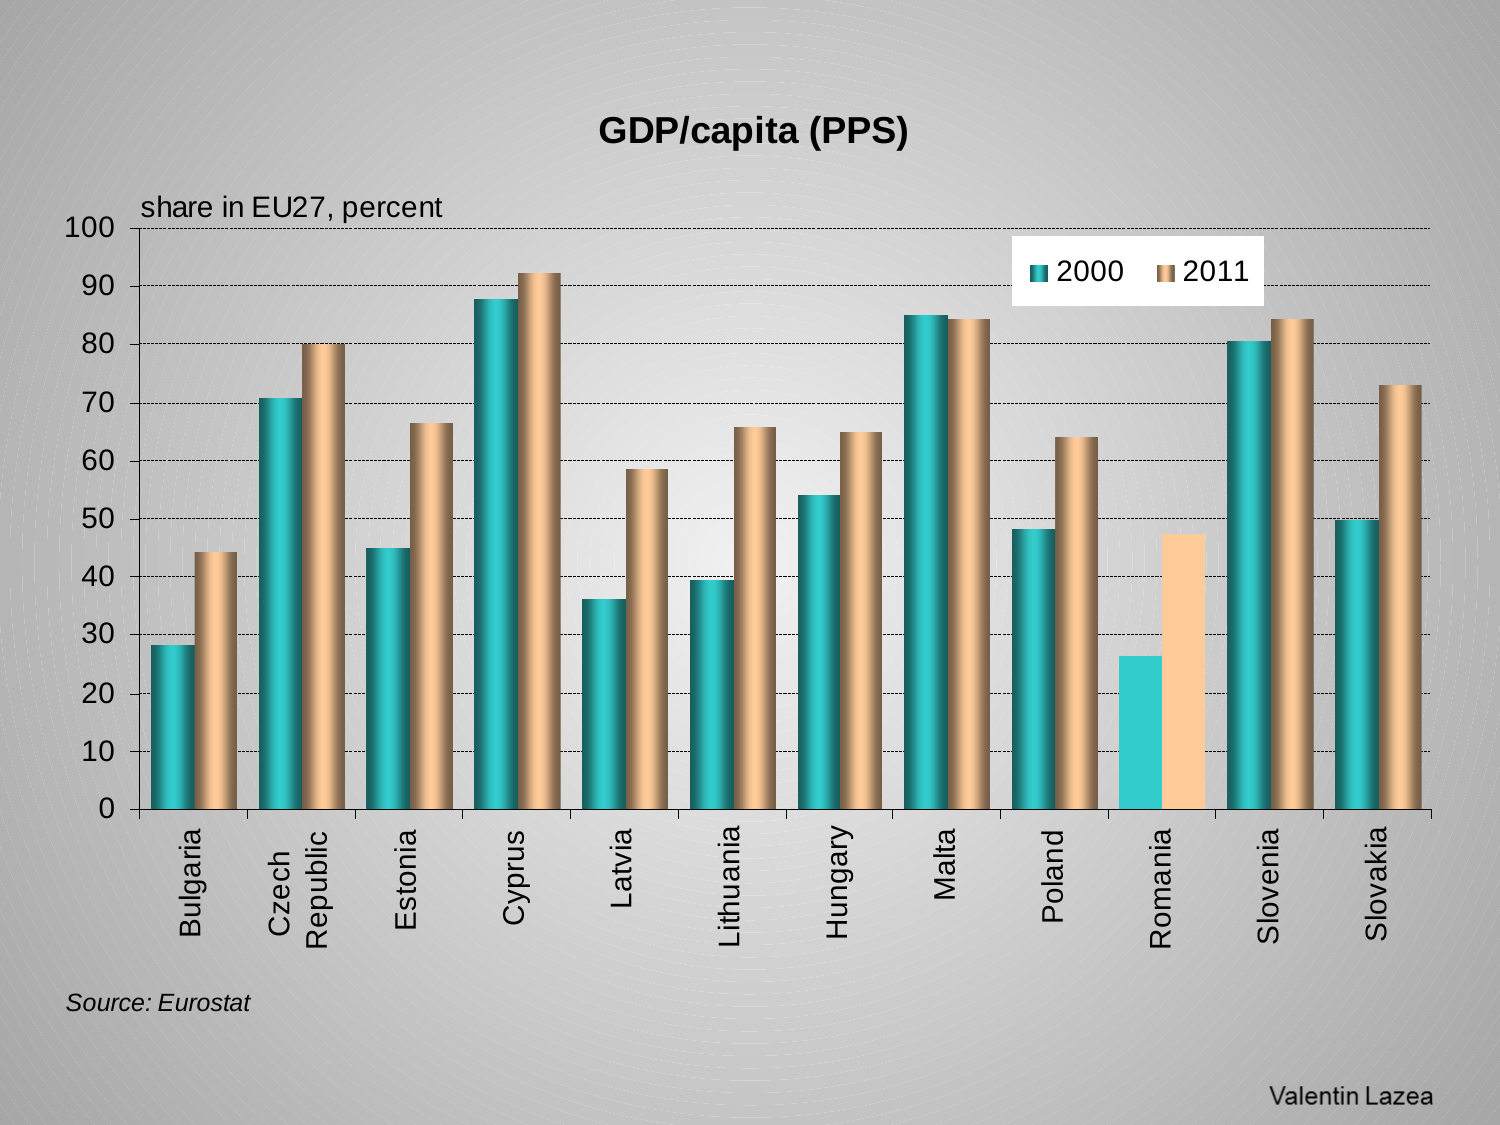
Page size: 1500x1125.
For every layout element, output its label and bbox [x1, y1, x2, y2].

picture [1173, 1072, 1449, 1125]
picture [51, 90, 1449, 1035]
